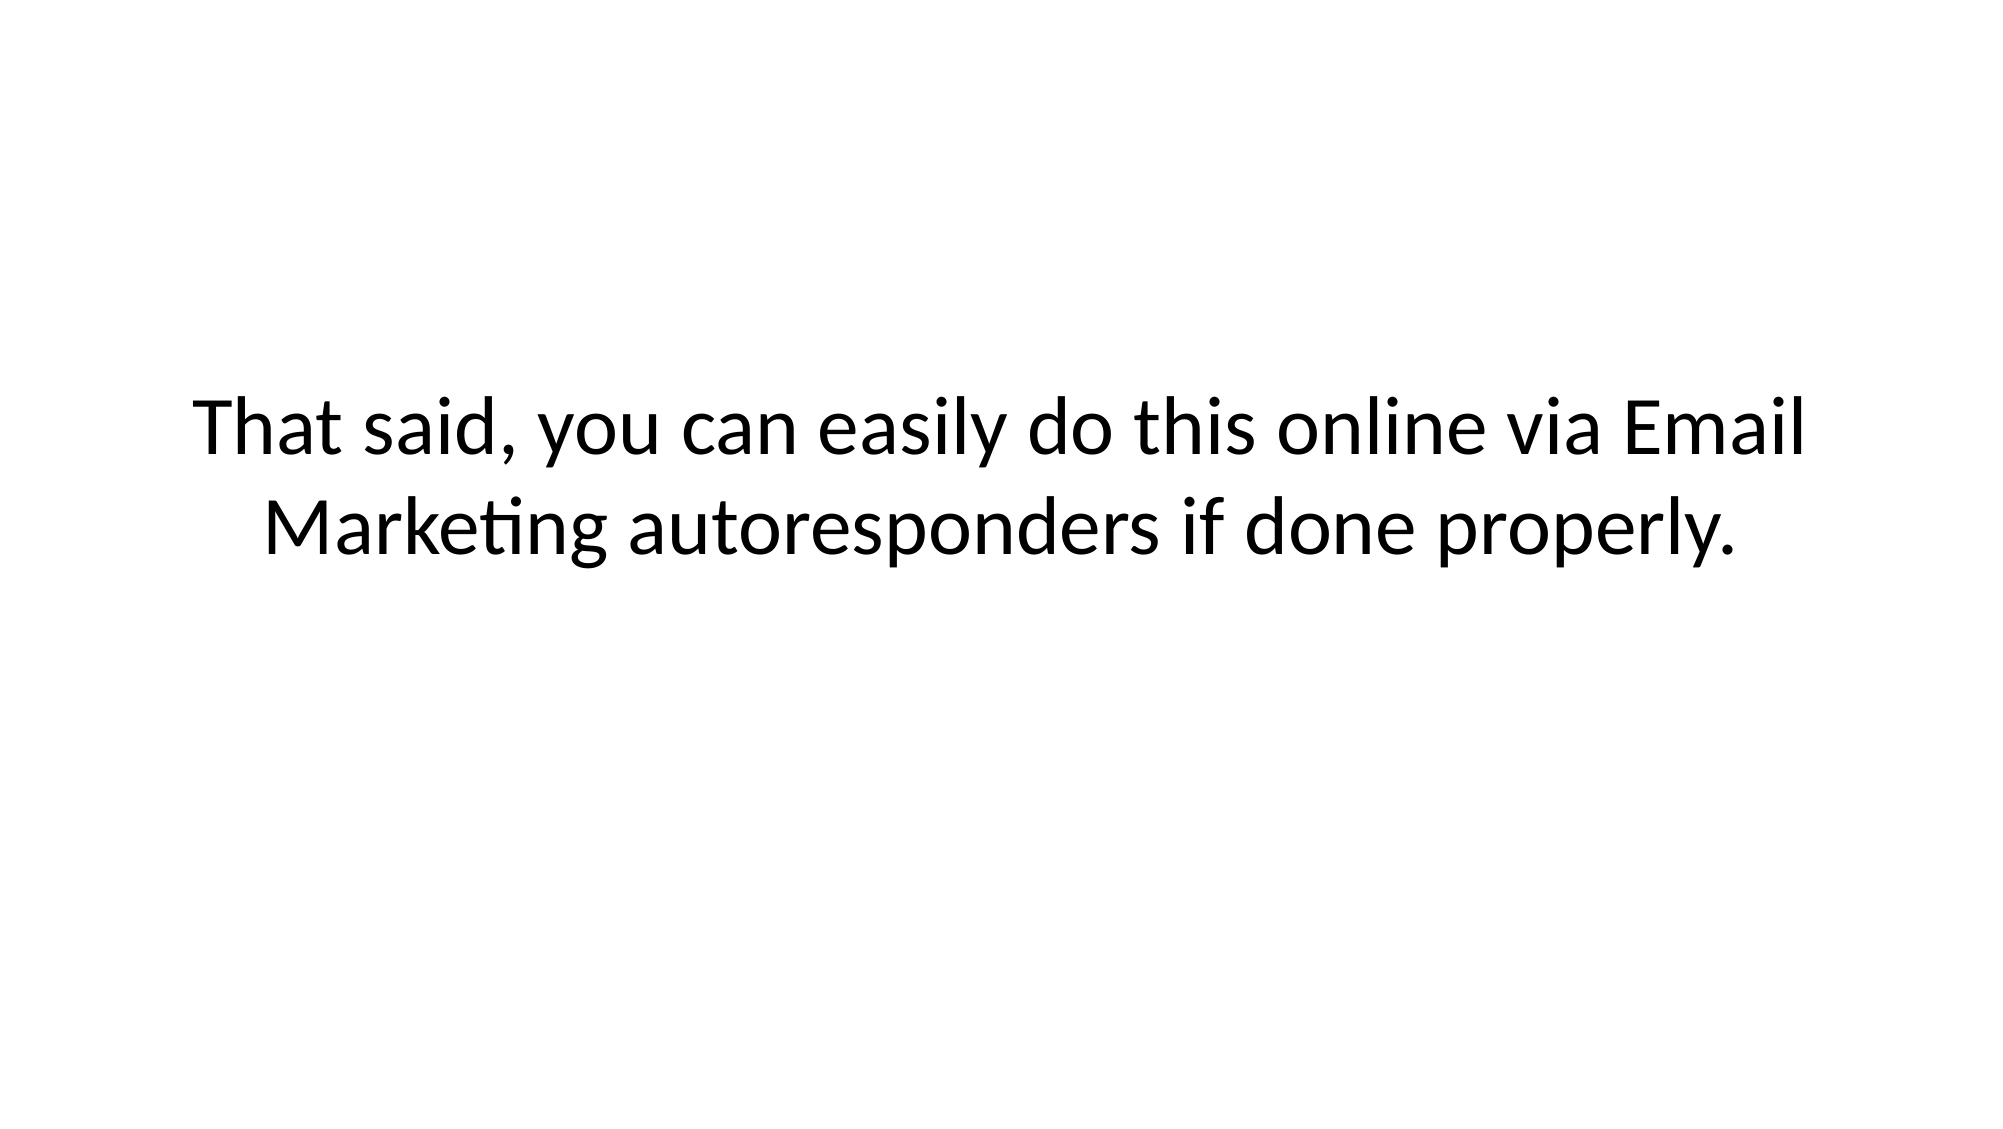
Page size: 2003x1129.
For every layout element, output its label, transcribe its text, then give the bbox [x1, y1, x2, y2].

title That said, you can easily do this online via Email Marketing autoresponders if done properly. [150, 350, 1853, 593]
